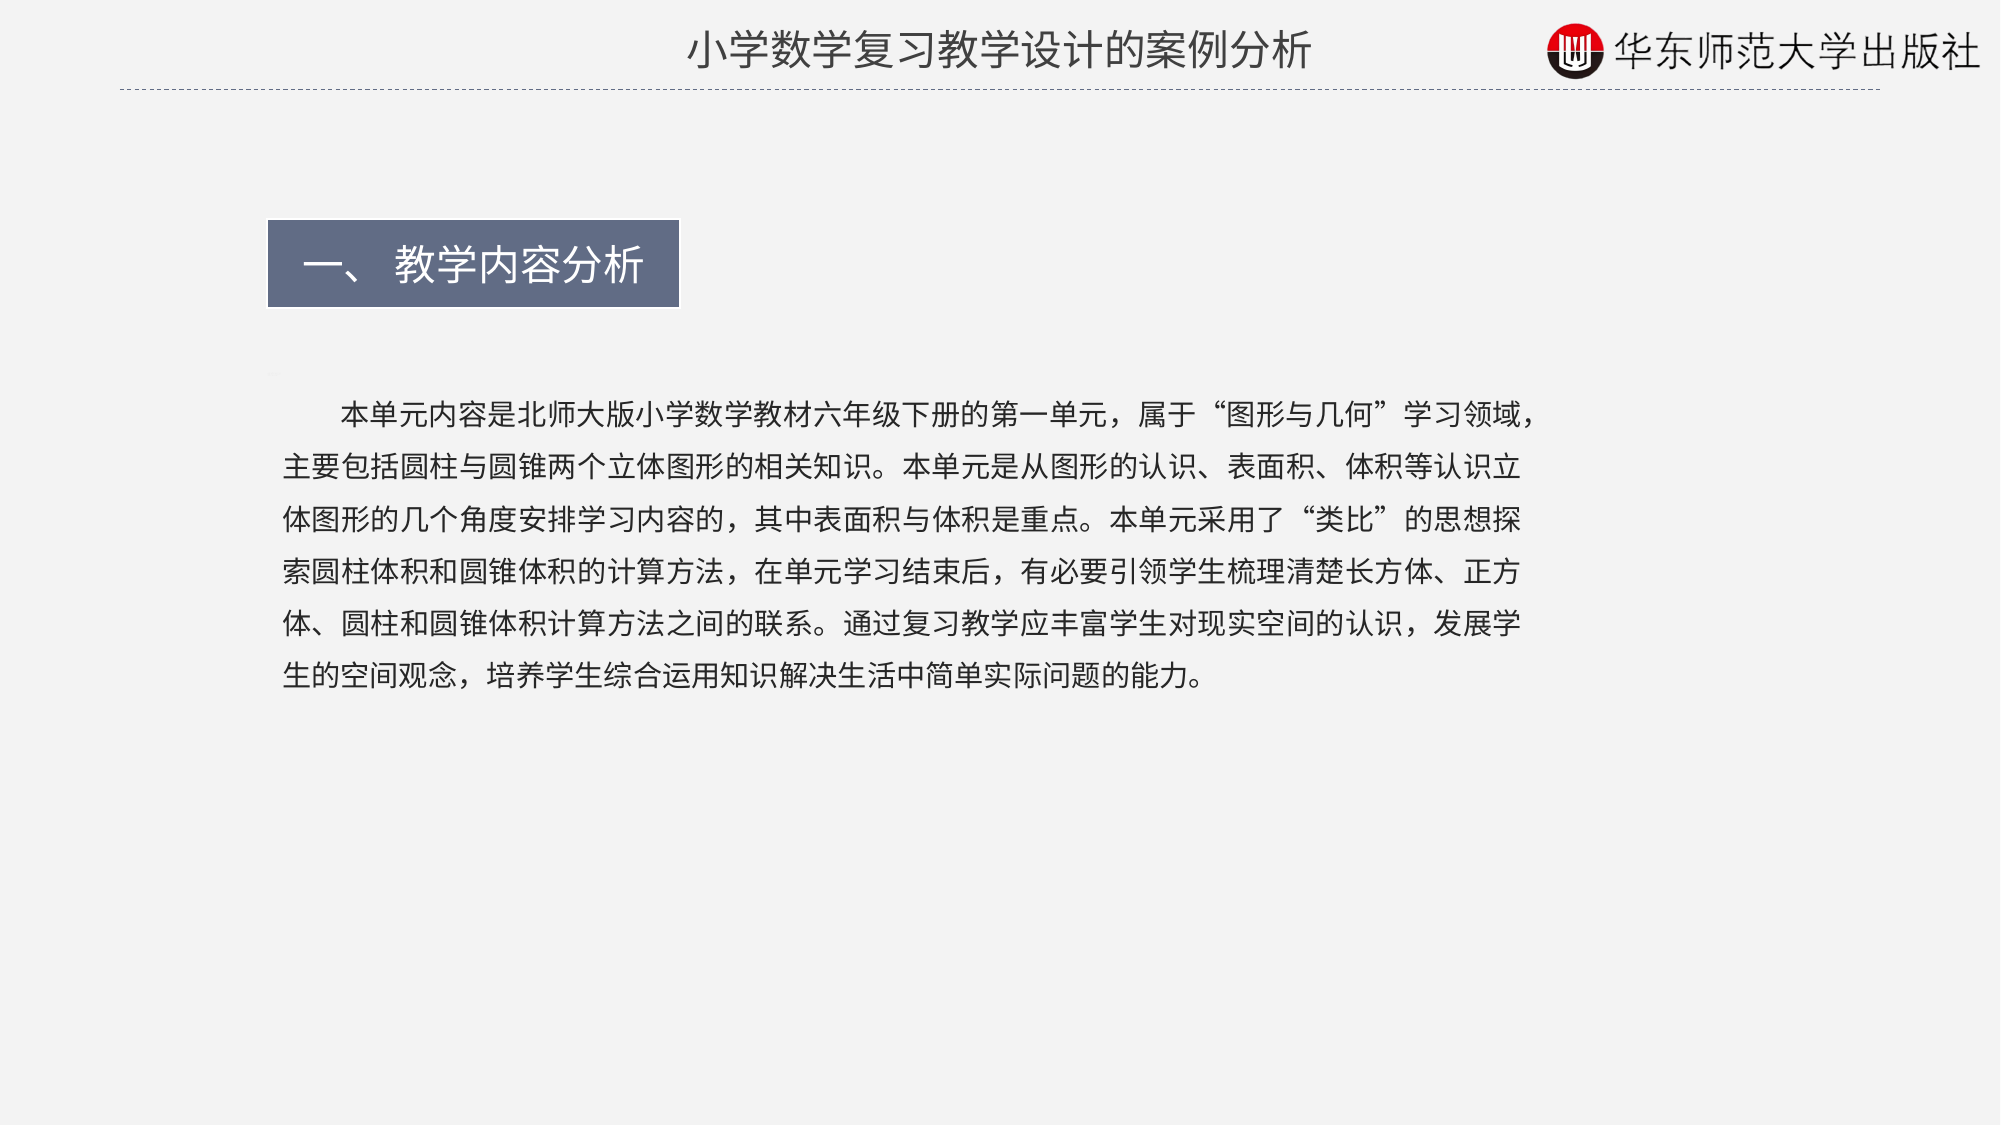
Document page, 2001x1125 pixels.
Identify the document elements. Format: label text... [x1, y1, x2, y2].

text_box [1536, 13, 1989, 83]
text_box 一、 教学内容分析 [266, 218, 681, 309]
text_box 本单元内容是北师大版小学数学教材六年级下册的第一单元，属于“图形与几何”学习领域，主要包括圆柱与圆锥两个立体图形的相关知识。本单元是从图形的认识、表面积、体积等认识立体图形的几个角度安排学习内容的，其中表面积与体积是重点。本单元采用了“类比”的思想探索圆柱体积和圆锥体积的计算方法，在单元学习结束后，有必要引领学生梳理清楚长方体、正方体、圆柱和圆锥体积计算方法之间的联系。通过复习教学应丰富学生对现实空间的认识，发展学生的空间观念，培养学生综合运用知识解决生活中简单实际问题的能力。 [267, 372, 1537, 700]
text_box 小学数学复习教学设计的案例分析 [680, 23, 1320, 74]
